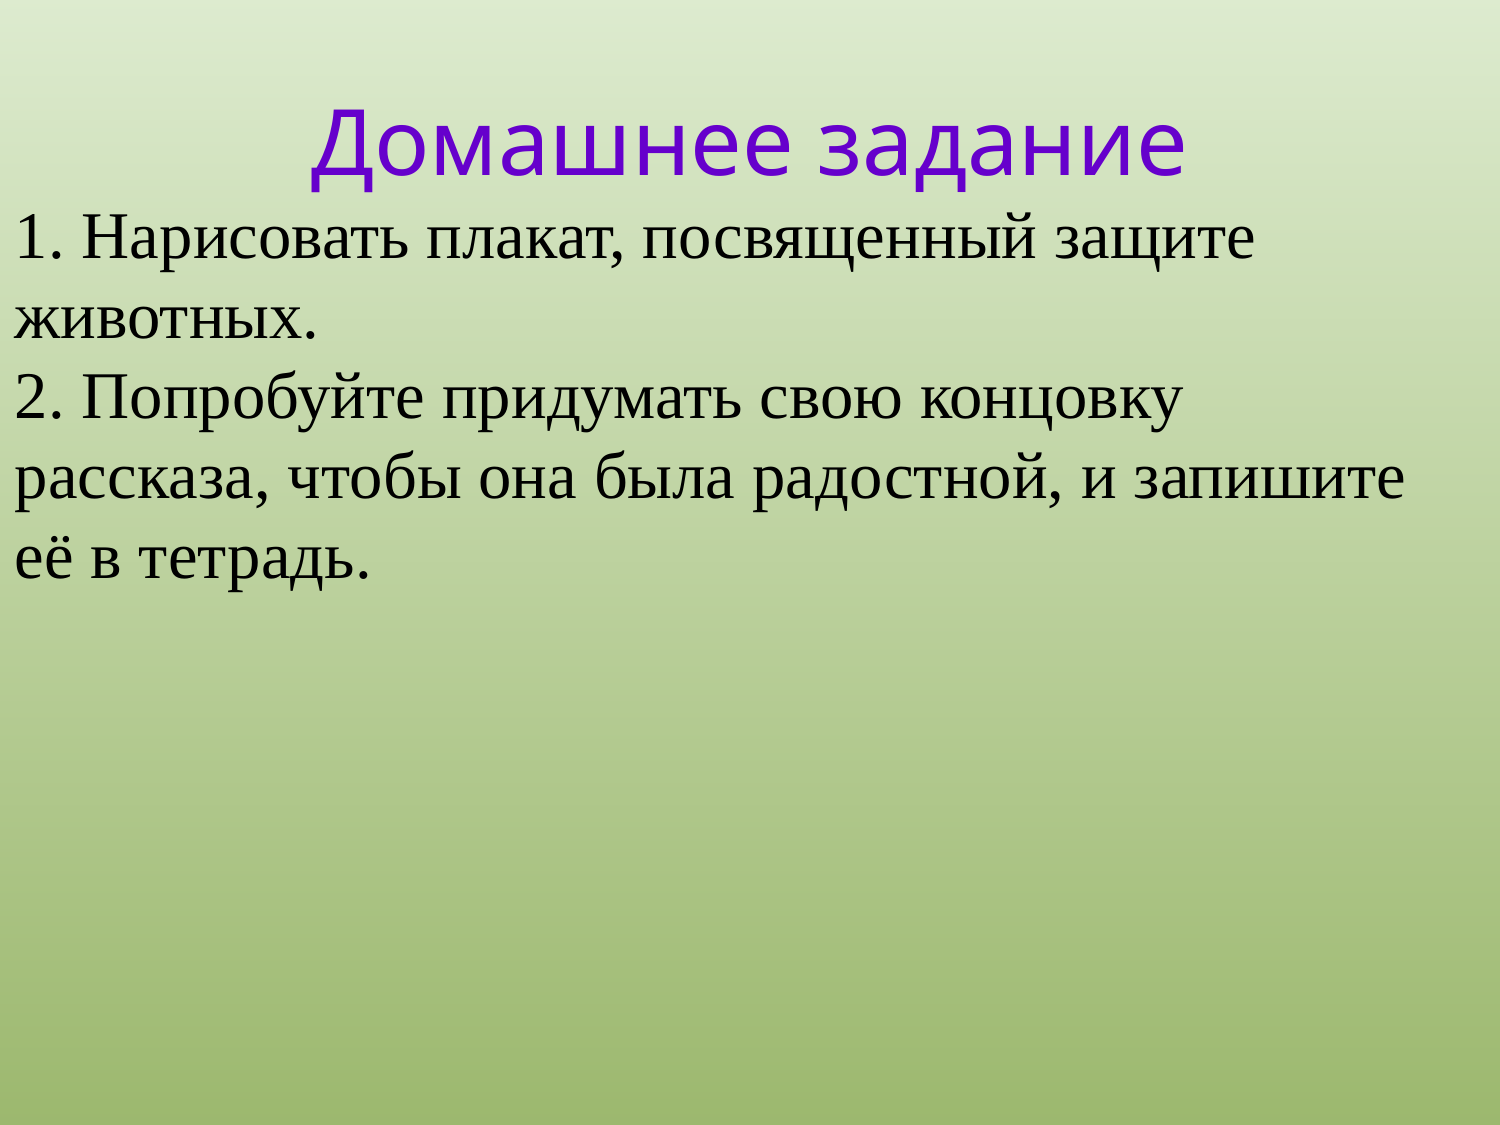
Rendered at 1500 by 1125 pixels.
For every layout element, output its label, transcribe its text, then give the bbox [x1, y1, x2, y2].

title Домашнее задание [74, 44, 1426, 184]
text_box 1. Нарисовать плакат, посвященный защите животных. 2. Попробуйте придумать свою концовку рассказа, чтобы она была радостной, и запишите её в тетрадь. [0, 184, 1465, 679]
